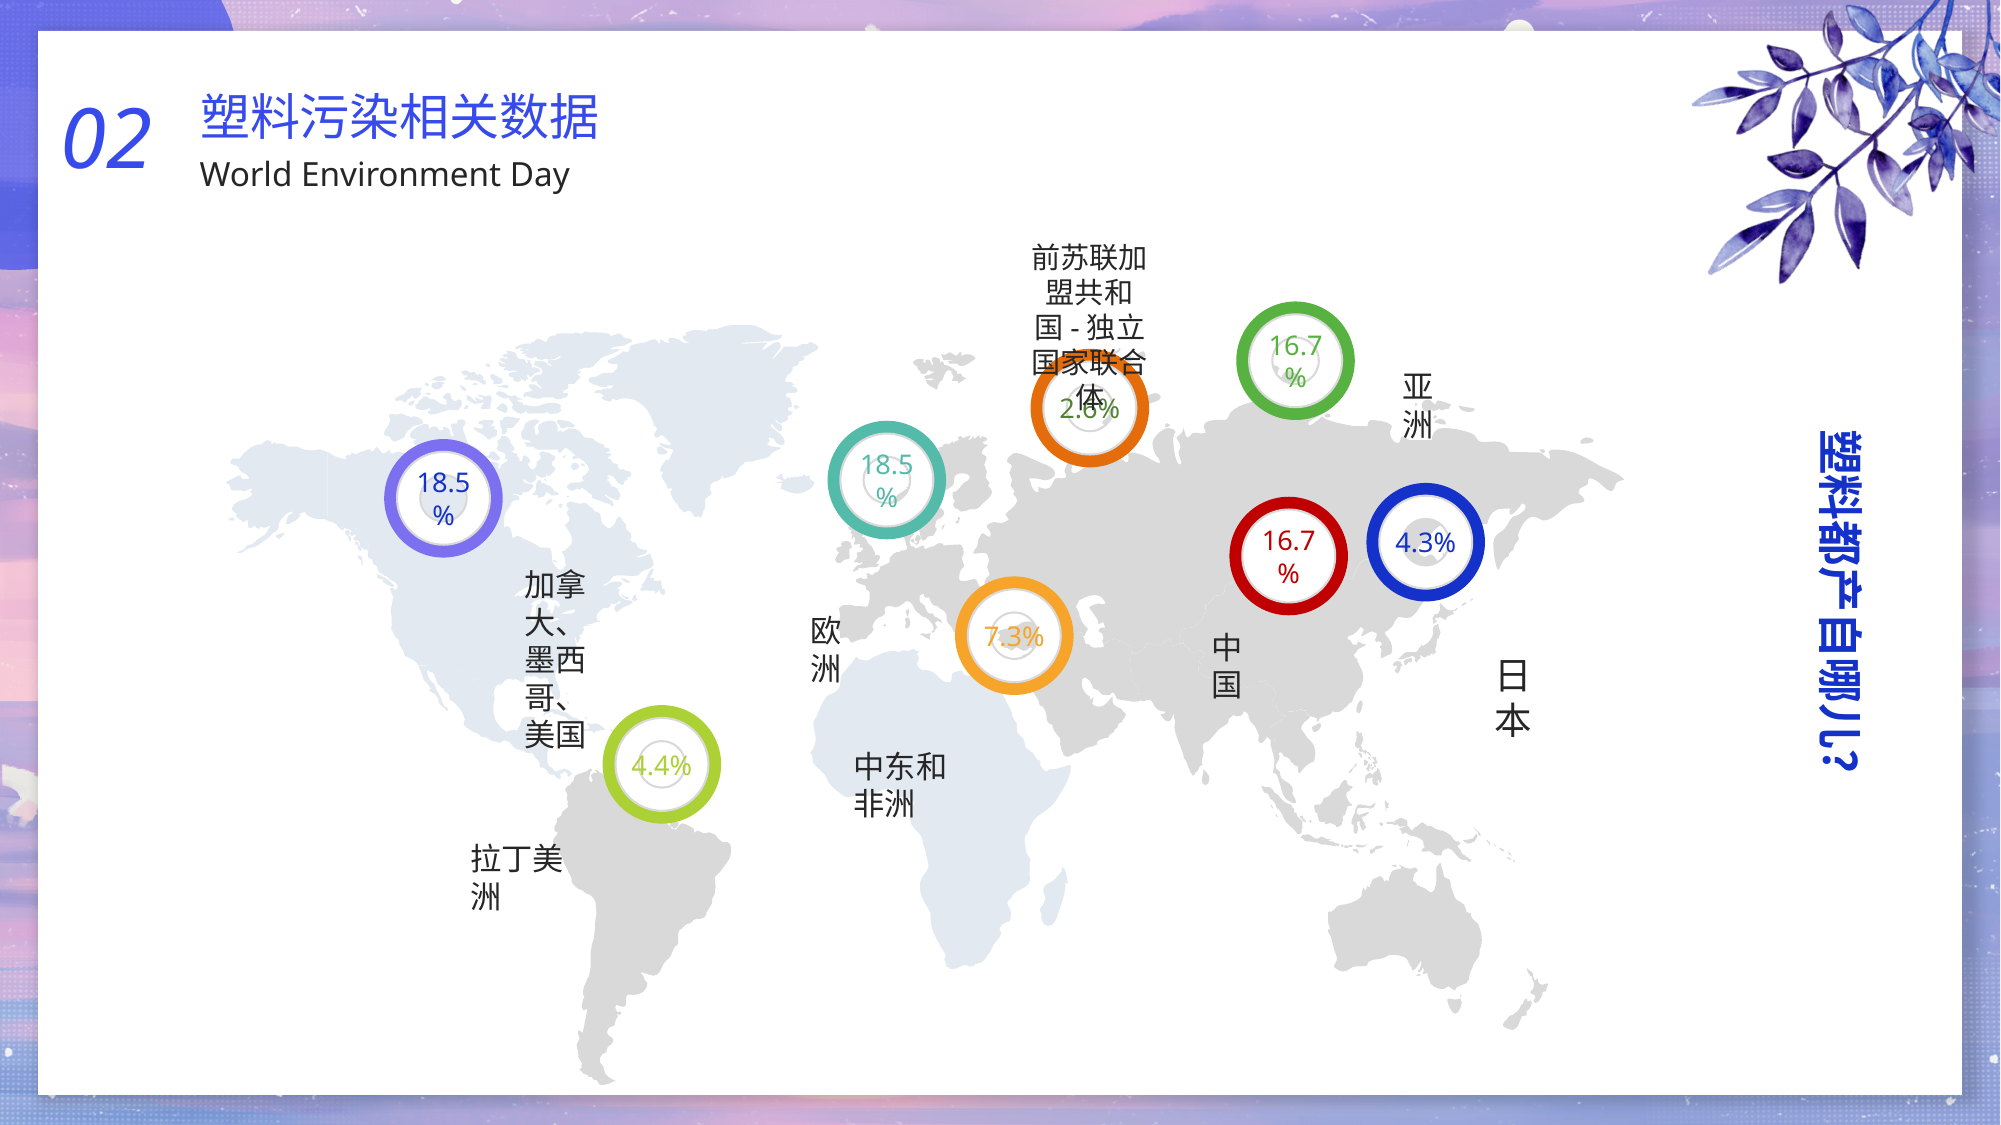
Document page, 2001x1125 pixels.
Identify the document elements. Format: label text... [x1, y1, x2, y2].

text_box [225, 324, 1625, 1086]
picture [0, 0, 2001, 1125]
text_box 塑料都产自哪儿？ [1629, 414, 1877, 788]
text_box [40, 77, 729, 202]
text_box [810, 576, 1074, 850]
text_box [428, 704, 722, 942]
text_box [783, 420, 947, 714]
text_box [1235, 301, 1459, 470]
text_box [1185, 496, 1349, 731]
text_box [1366, 482, 1555, 773]
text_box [974, 192, 1205, 468]
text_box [383, 438, 651, 805]
